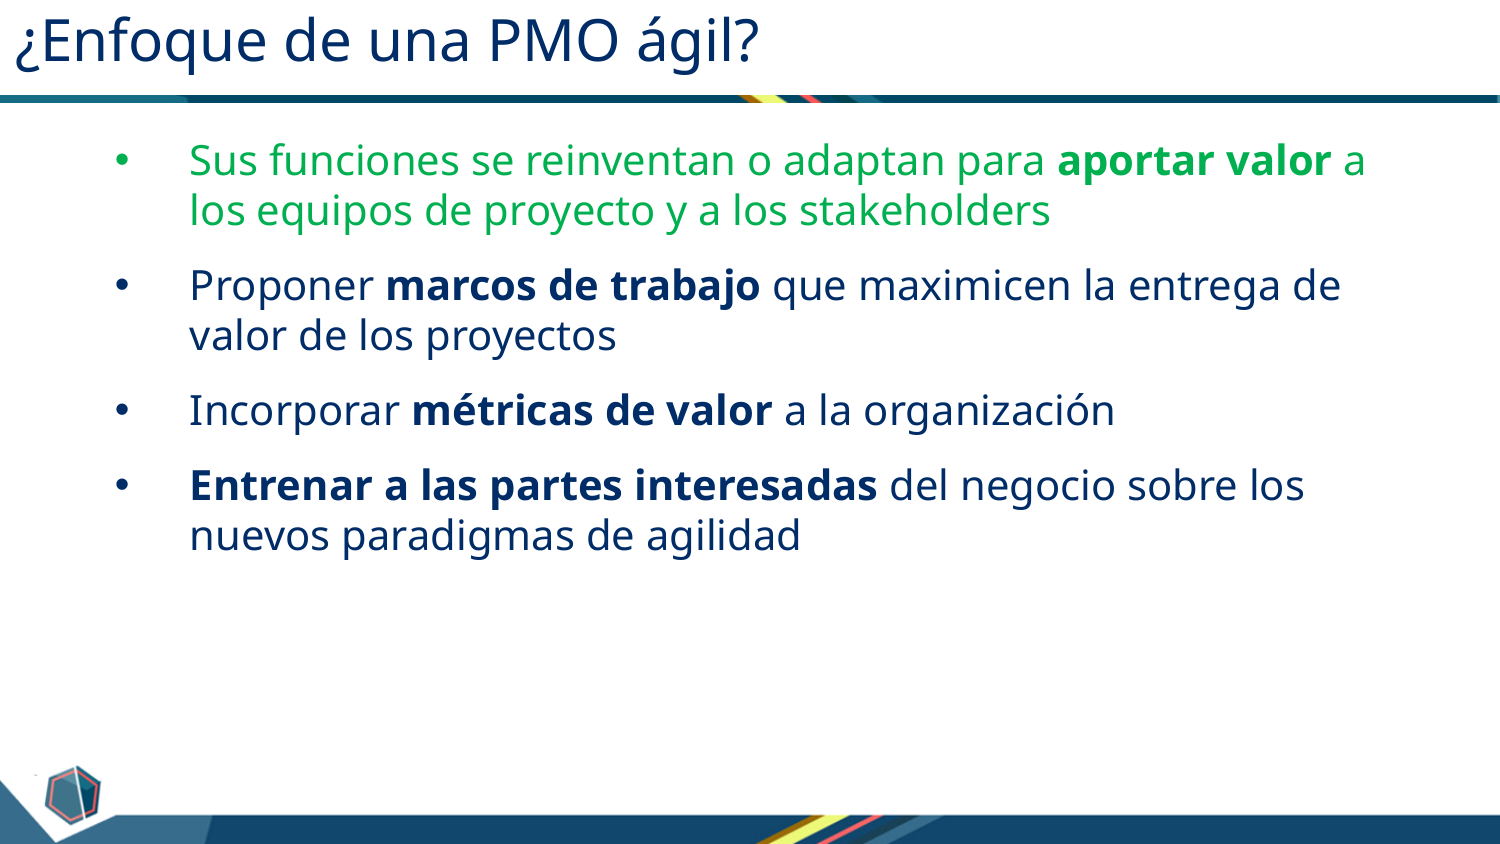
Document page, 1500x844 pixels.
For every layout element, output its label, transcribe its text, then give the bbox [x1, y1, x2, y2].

text_box Sus funciones se reinventan o adaptan para aportar valor a los equipos de proyecto y a los stakeholders Proponer marcos de trabajo que maximicen la entrega de valor de los proyectos Incorporar métricas de valor a la organización Entrenar a las partes interesadas del negocio sobre los nuevos paradigmas de agilidad [100, 126, 1447, 765]
title ¿Enfoque de una PMO ágil? [0, 0, 1447, 77]
picture [0, 694, 1500, 844]
picture [0, 0, 1500, 563]
